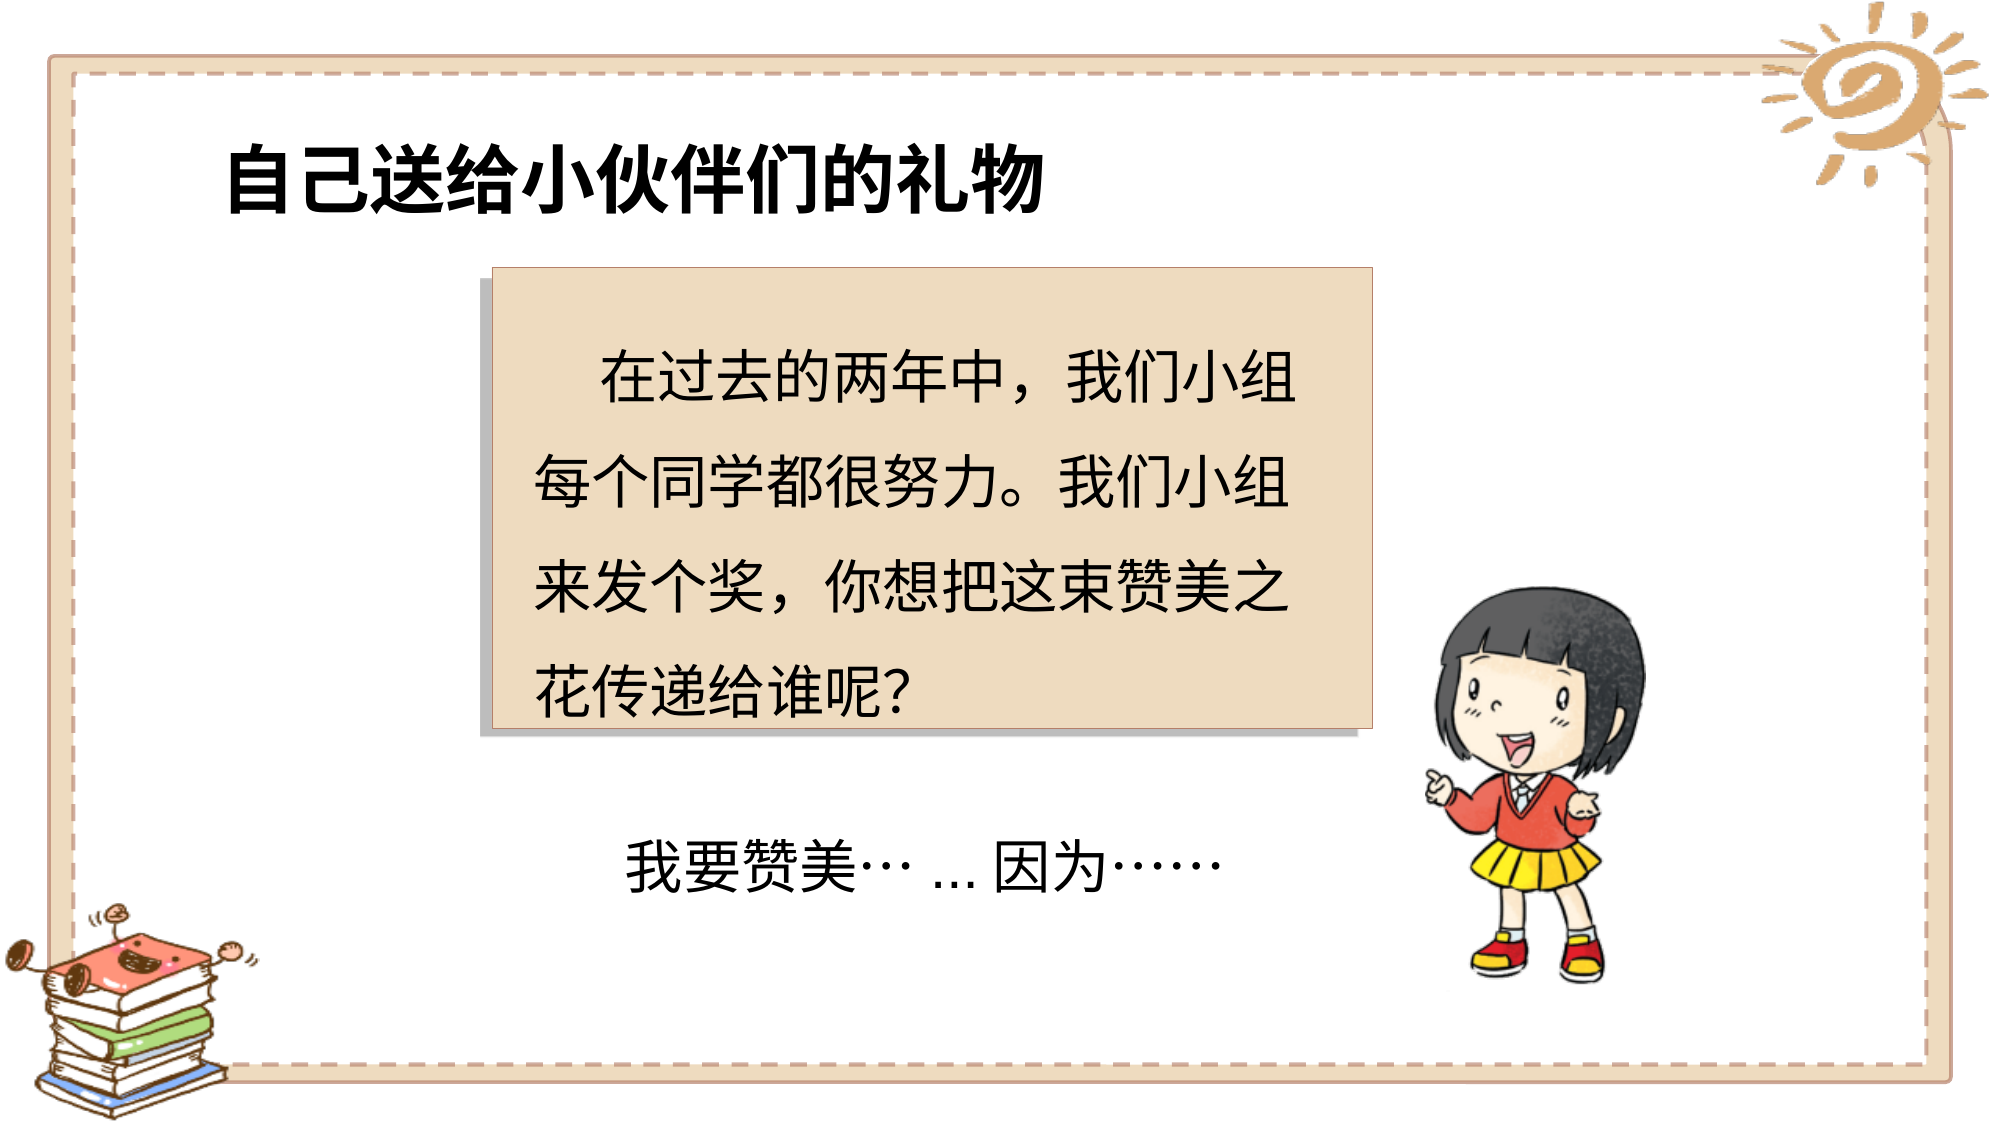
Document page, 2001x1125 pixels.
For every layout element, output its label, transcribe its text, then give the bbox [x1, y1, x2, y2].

title 自己送给小伙伴们的礼物 [205, 90, 1556, 278]
text_box 在过去的两年中，我们小组每个同学都很努力。我们小组来发个奖，你想把这束赞美之花传递给谁呢？ [491, 278, 1373, 728]
picture [0, 902, 260, 1122]
picture [1725, 0, 2001, 204]
text_box 我要赞美…...因为…… [610, 822, 1425, 908]
picture [1425, 586, 1646, 992]
